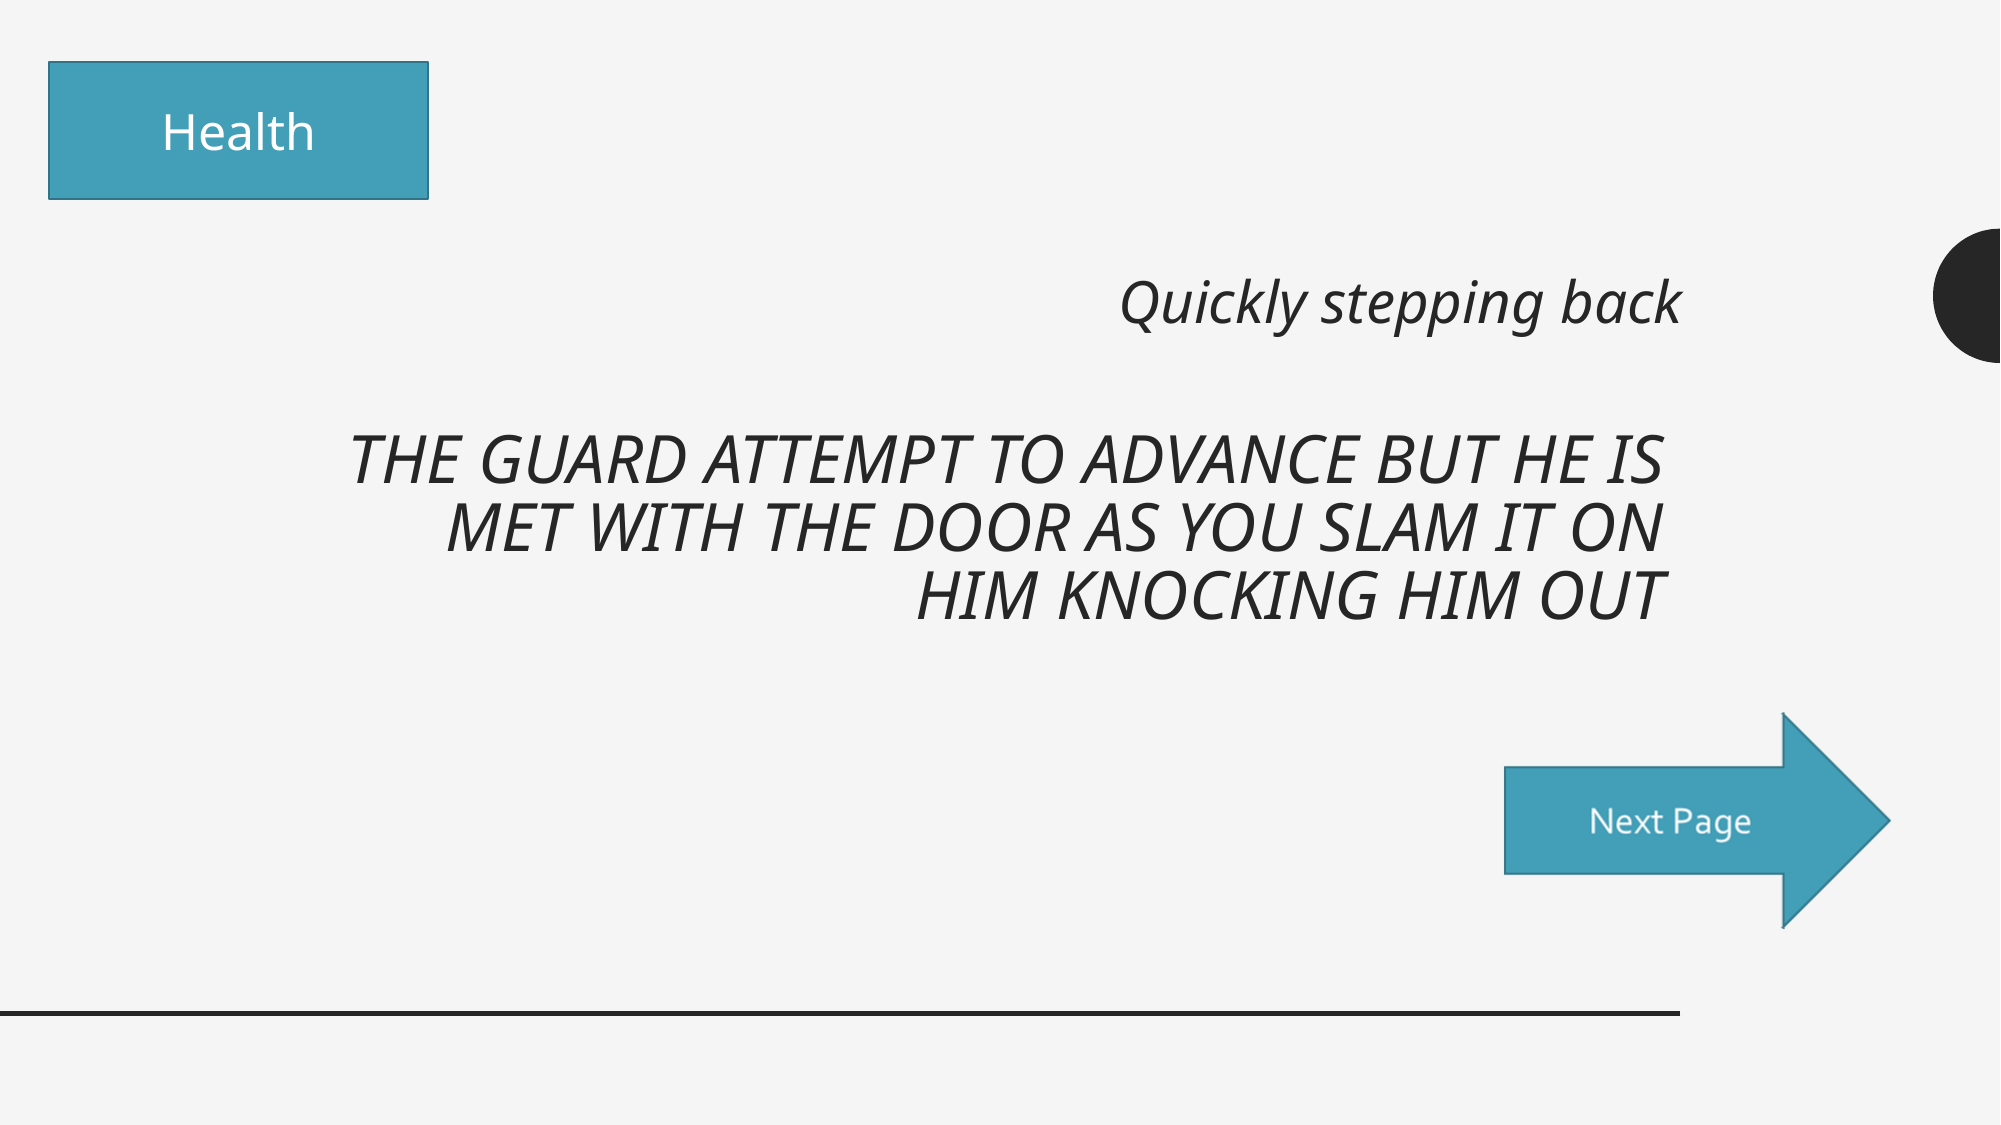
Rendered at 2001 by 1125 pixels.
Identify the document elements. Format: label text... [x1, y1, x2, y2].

list Quickly stepping back [319, 228, 1698, 363]
text_box Health [48, 61, 429, 200]
title The guard attempt to advance but he is met with the door as you slam it on him knocking him out [319, 421, 1681, 961]
picture [1503, 709, 1893, 932]
